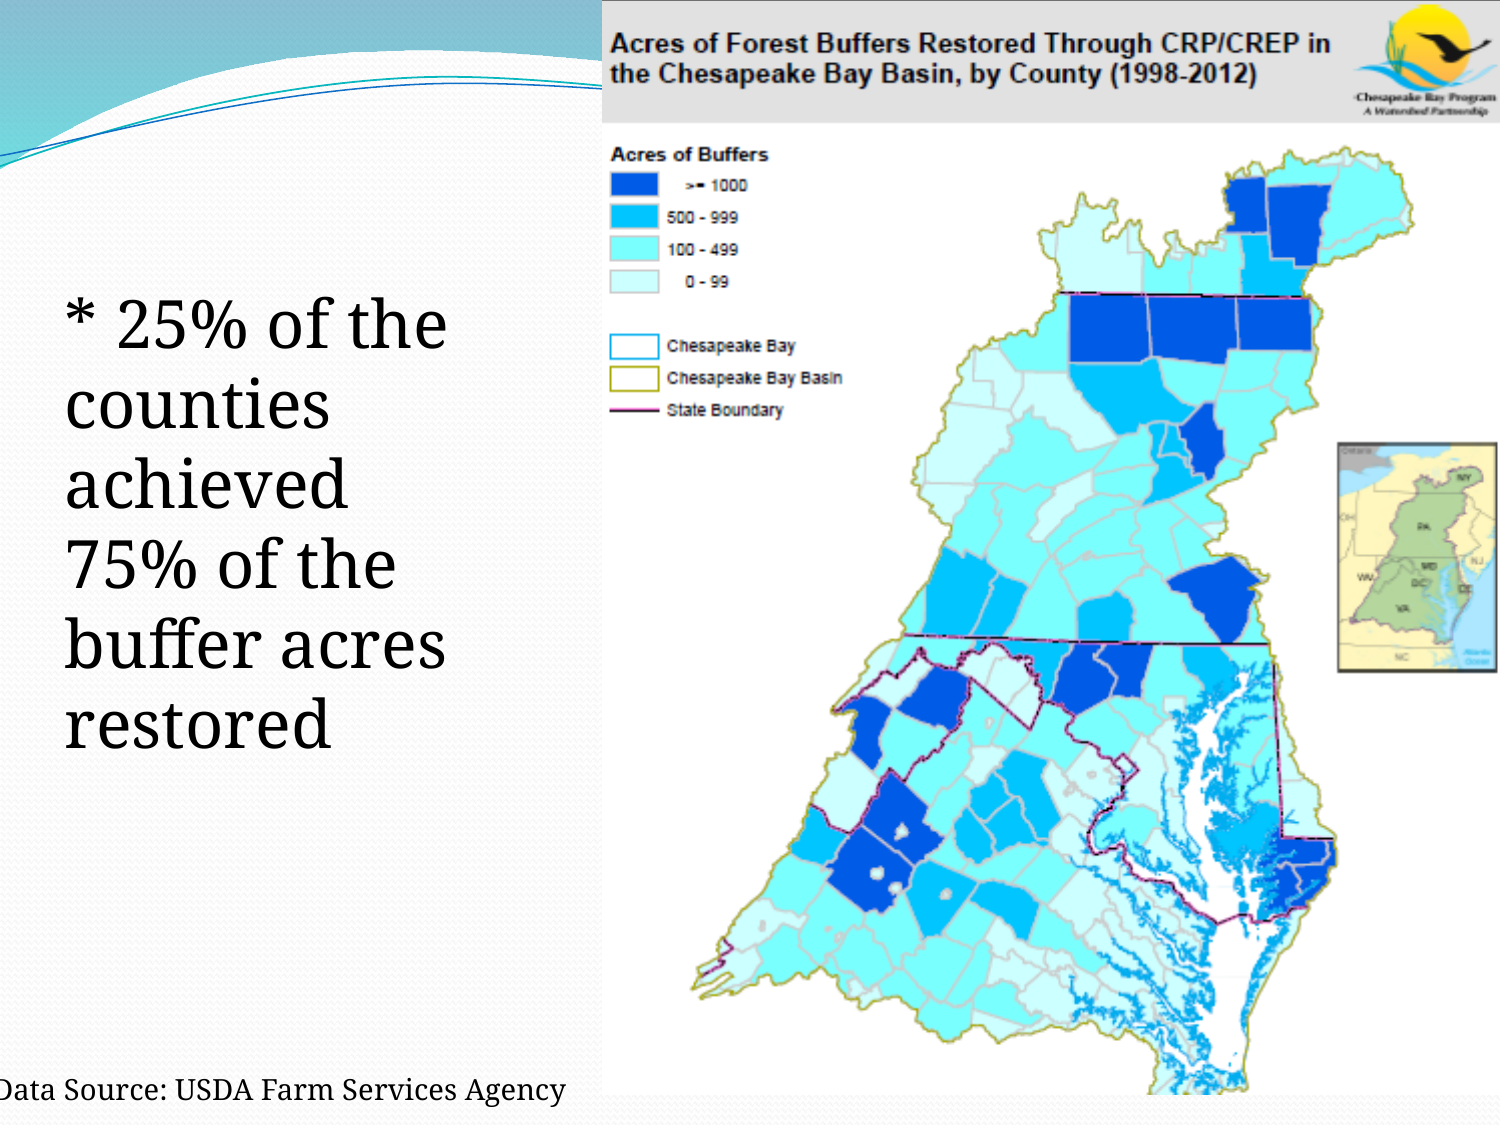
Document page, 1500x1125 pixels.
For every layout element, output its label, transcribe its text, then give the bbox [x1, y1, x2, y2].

text_box * 25% of the counties achieved 75% of the buffer acres restored [49, 274, 513, 770]
text_box Data Source: USDA Farm Services Agency [0, 1064, 582, 1115]
picture [601, 0, 1500, 1095]
